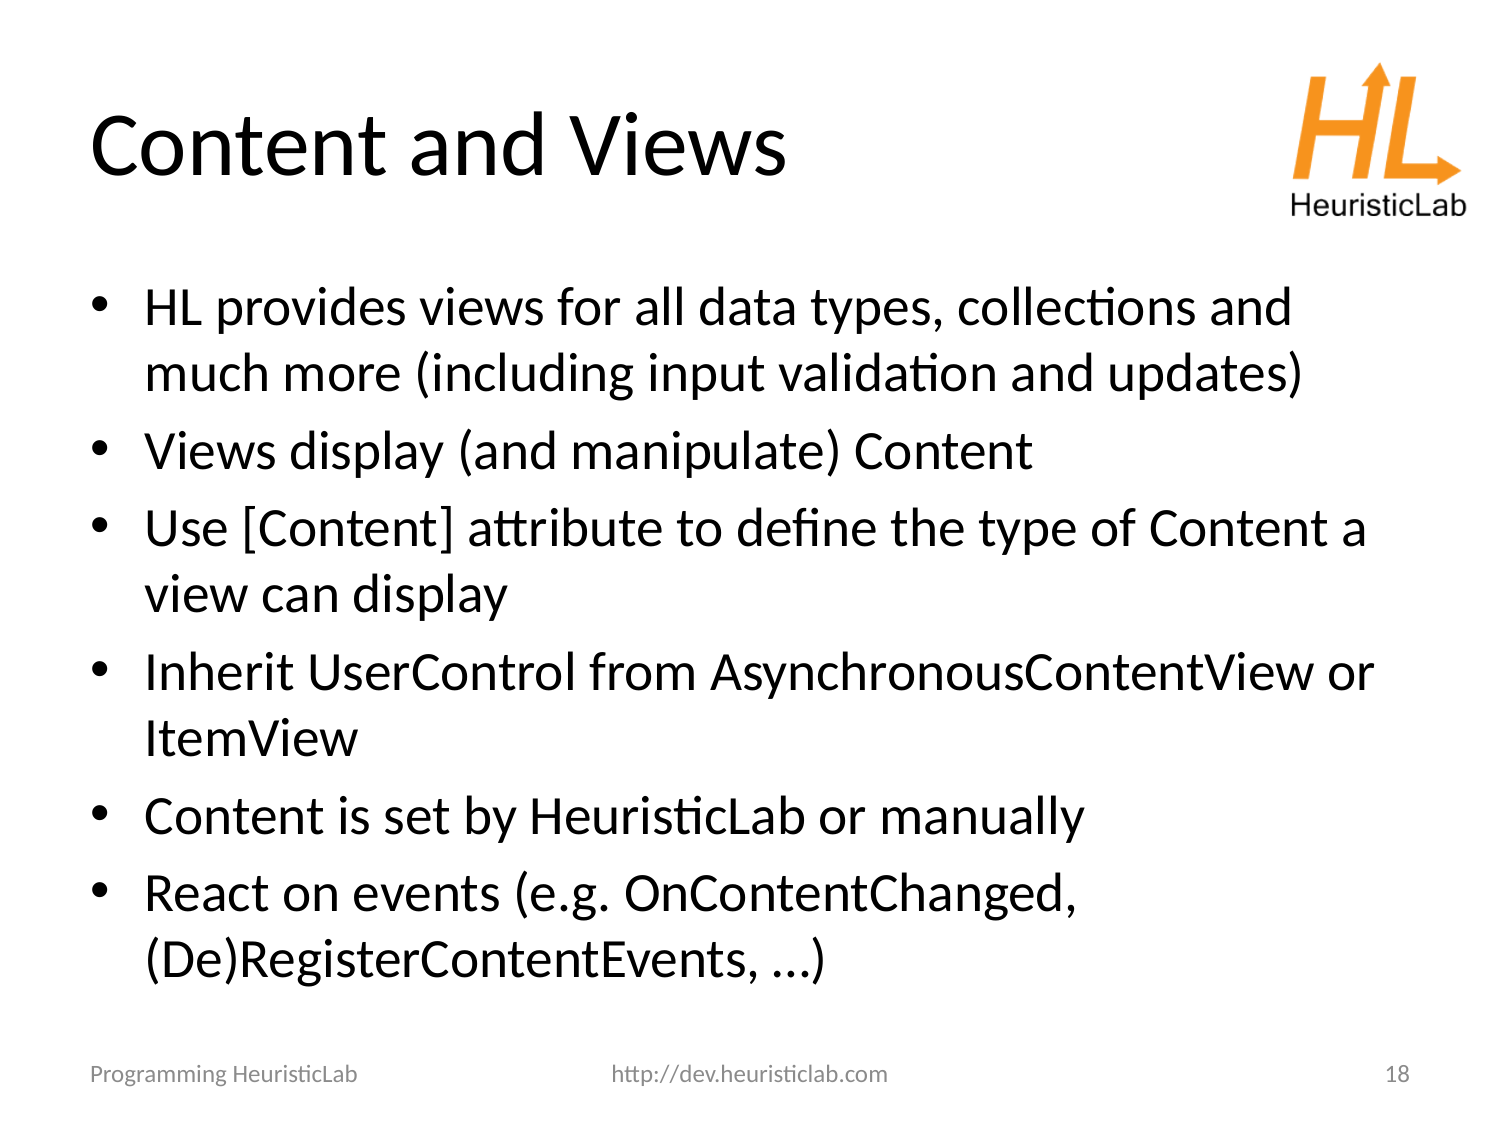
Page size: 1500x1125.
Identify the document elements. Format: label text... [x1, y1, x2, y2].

footer http://dev.heuristiclab.com [512, 1042, 988, 1103]
picture [1281, 27, 1474, 244]
slide_number Programming HeuristicLab [75, 1042, 425, 1103]
slide_number 18 [1074, 1042, 1425, 1103]
title Content and Views [75, 45, 1282, 233]
list HL provides views for all data types, collections and much more (including input validation and updates) Views display (and manipulate) Content Use [Content] attribute to define the type of Content a view can display Inherit UserControl from AsynchronousContentView or ItemView Content is set by HeuristicLab or manually React on events (e.g. OnContentChanged, (De)RegisterContentEvents, …) [75, 262, 1425, 1005]
